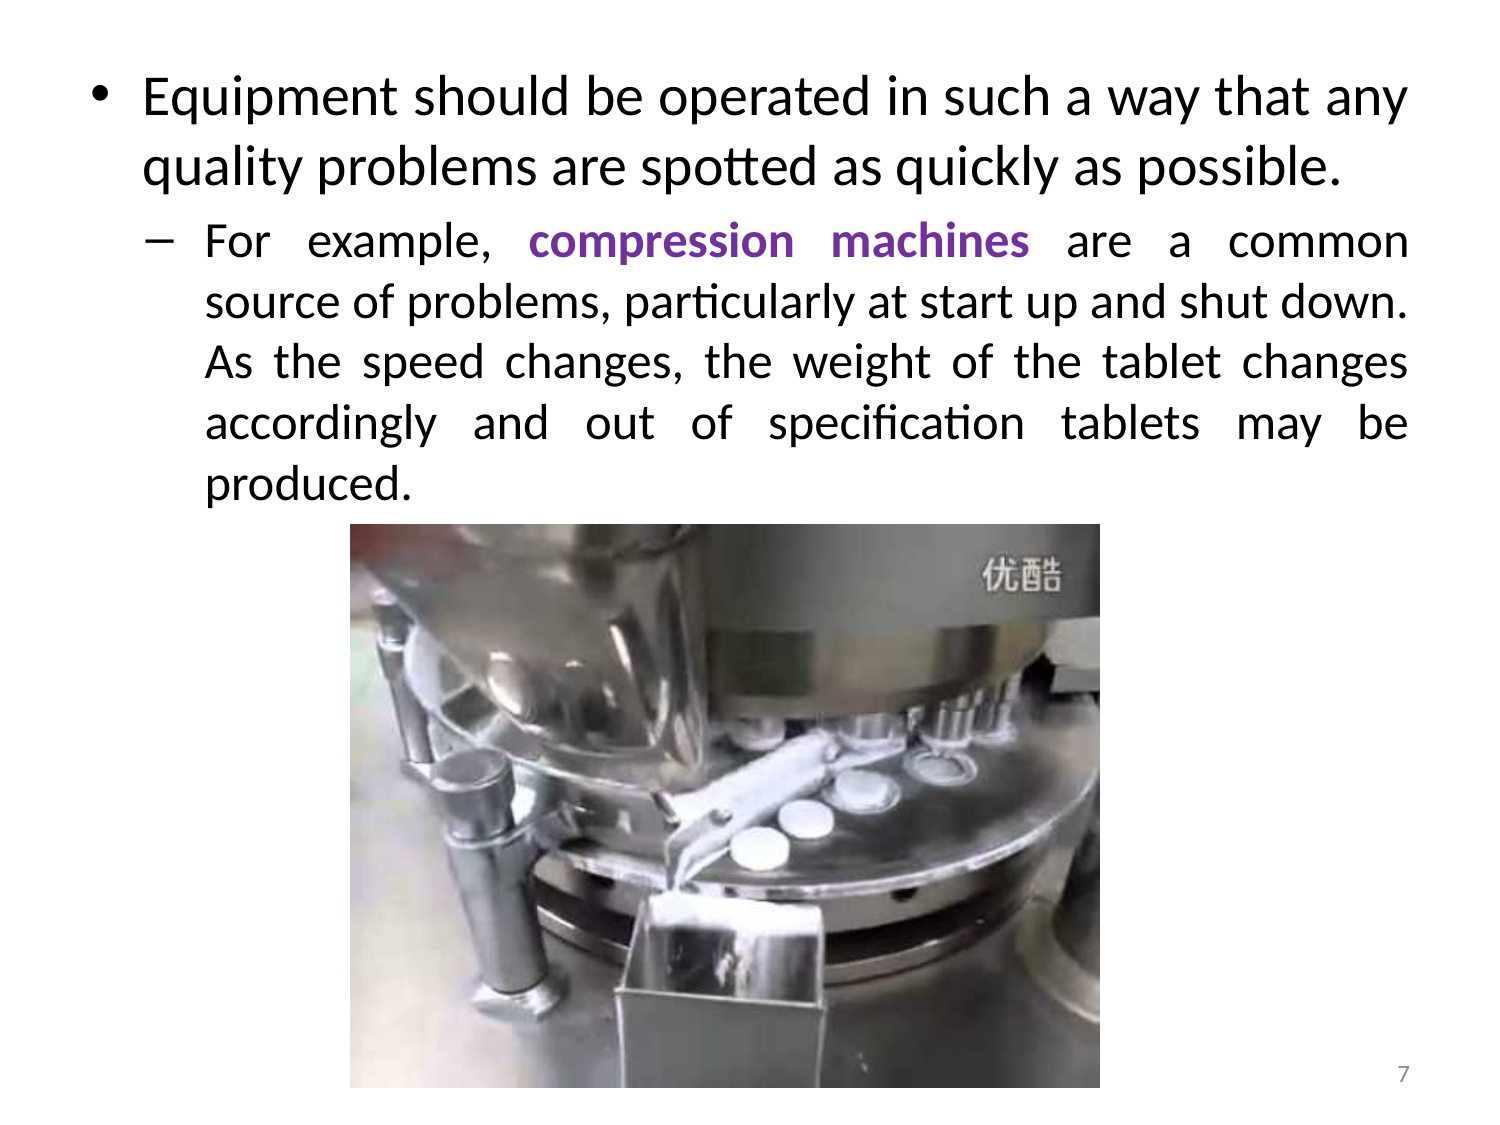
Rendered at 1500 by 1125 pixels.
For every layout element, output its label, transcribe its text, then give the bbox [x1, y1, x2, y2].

picture [349, 524, 1101, 1088]
slide_number 7 [1074, 1042, 1425, 1103]
list Equipment should be operated in such a way that any quality problems are spotted as quickly as possible. For example, compression machines are a common source of problems, particularly at start up and shut down. As the speed changes, the weight of the tablet changes accordingly and out of specification tablets may be produced. [75, 50, 1425, 525]
